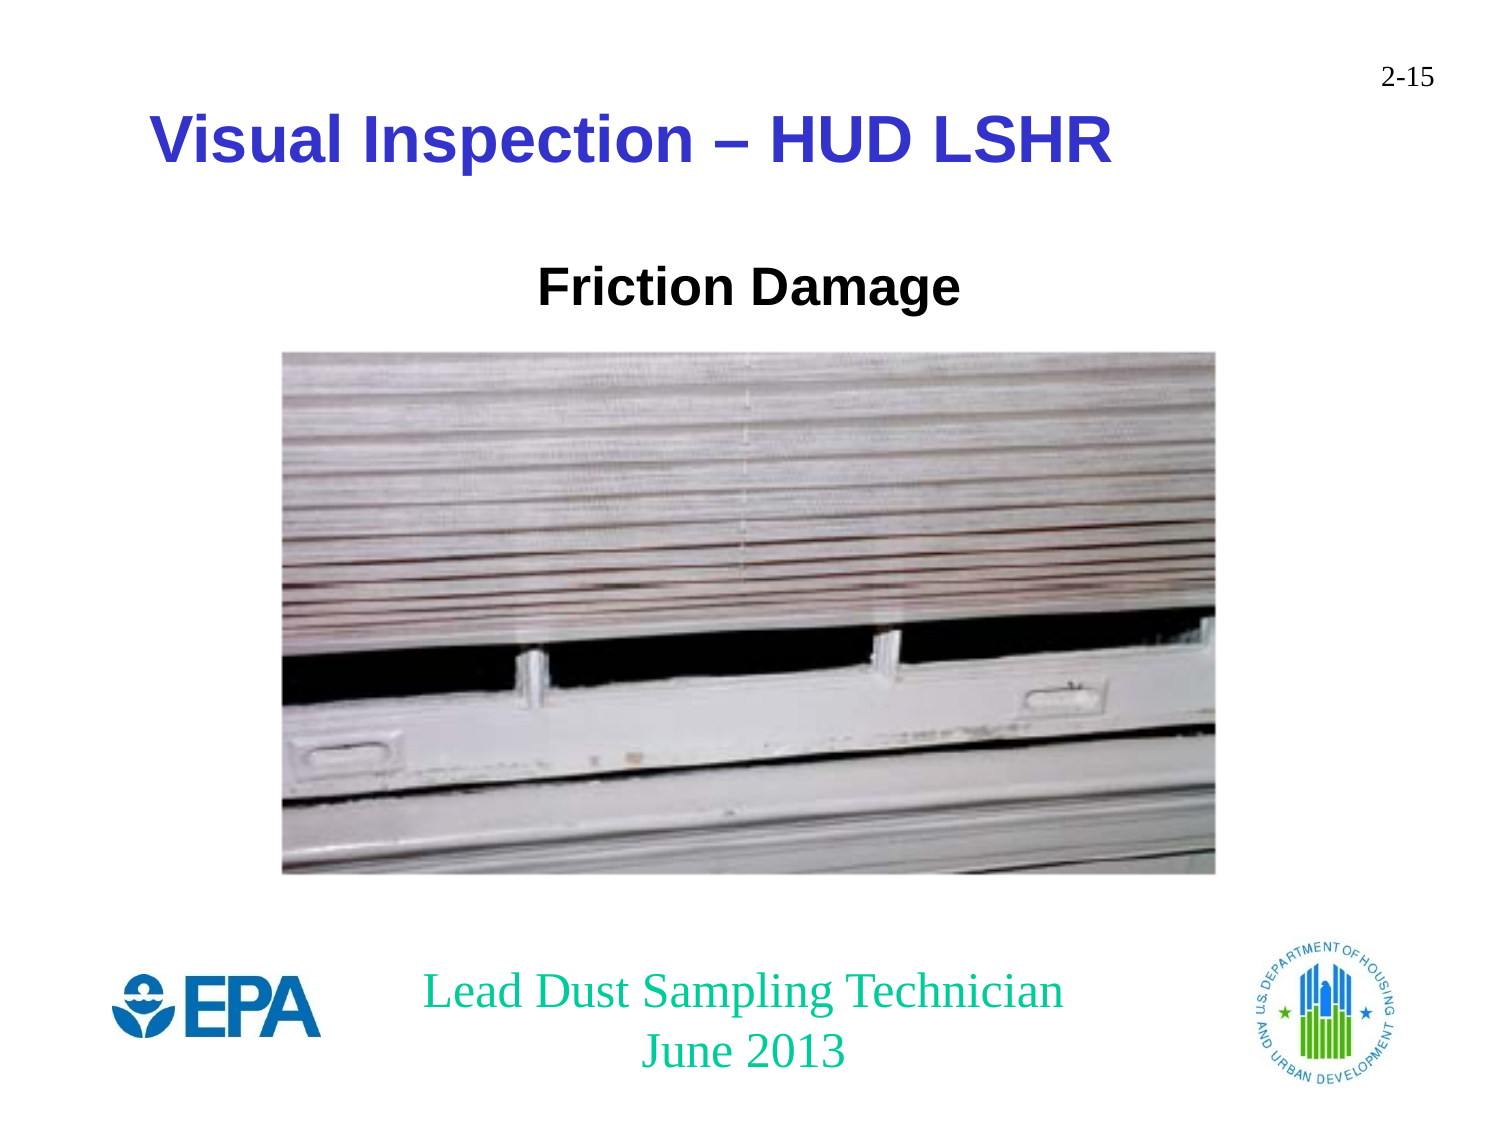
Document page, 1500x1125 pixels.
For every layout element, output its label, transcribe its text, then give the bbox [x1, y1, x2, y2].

picture [112, 974, 321, 1038]
title Visual Inspection – HUD LSHR [134, 41, 1472, 230]
picture [1250, 937, 1400, 1088]
picture [274, 340, 1224, 883]
text_box Friction Damage [237, 243, 1263, 324]
